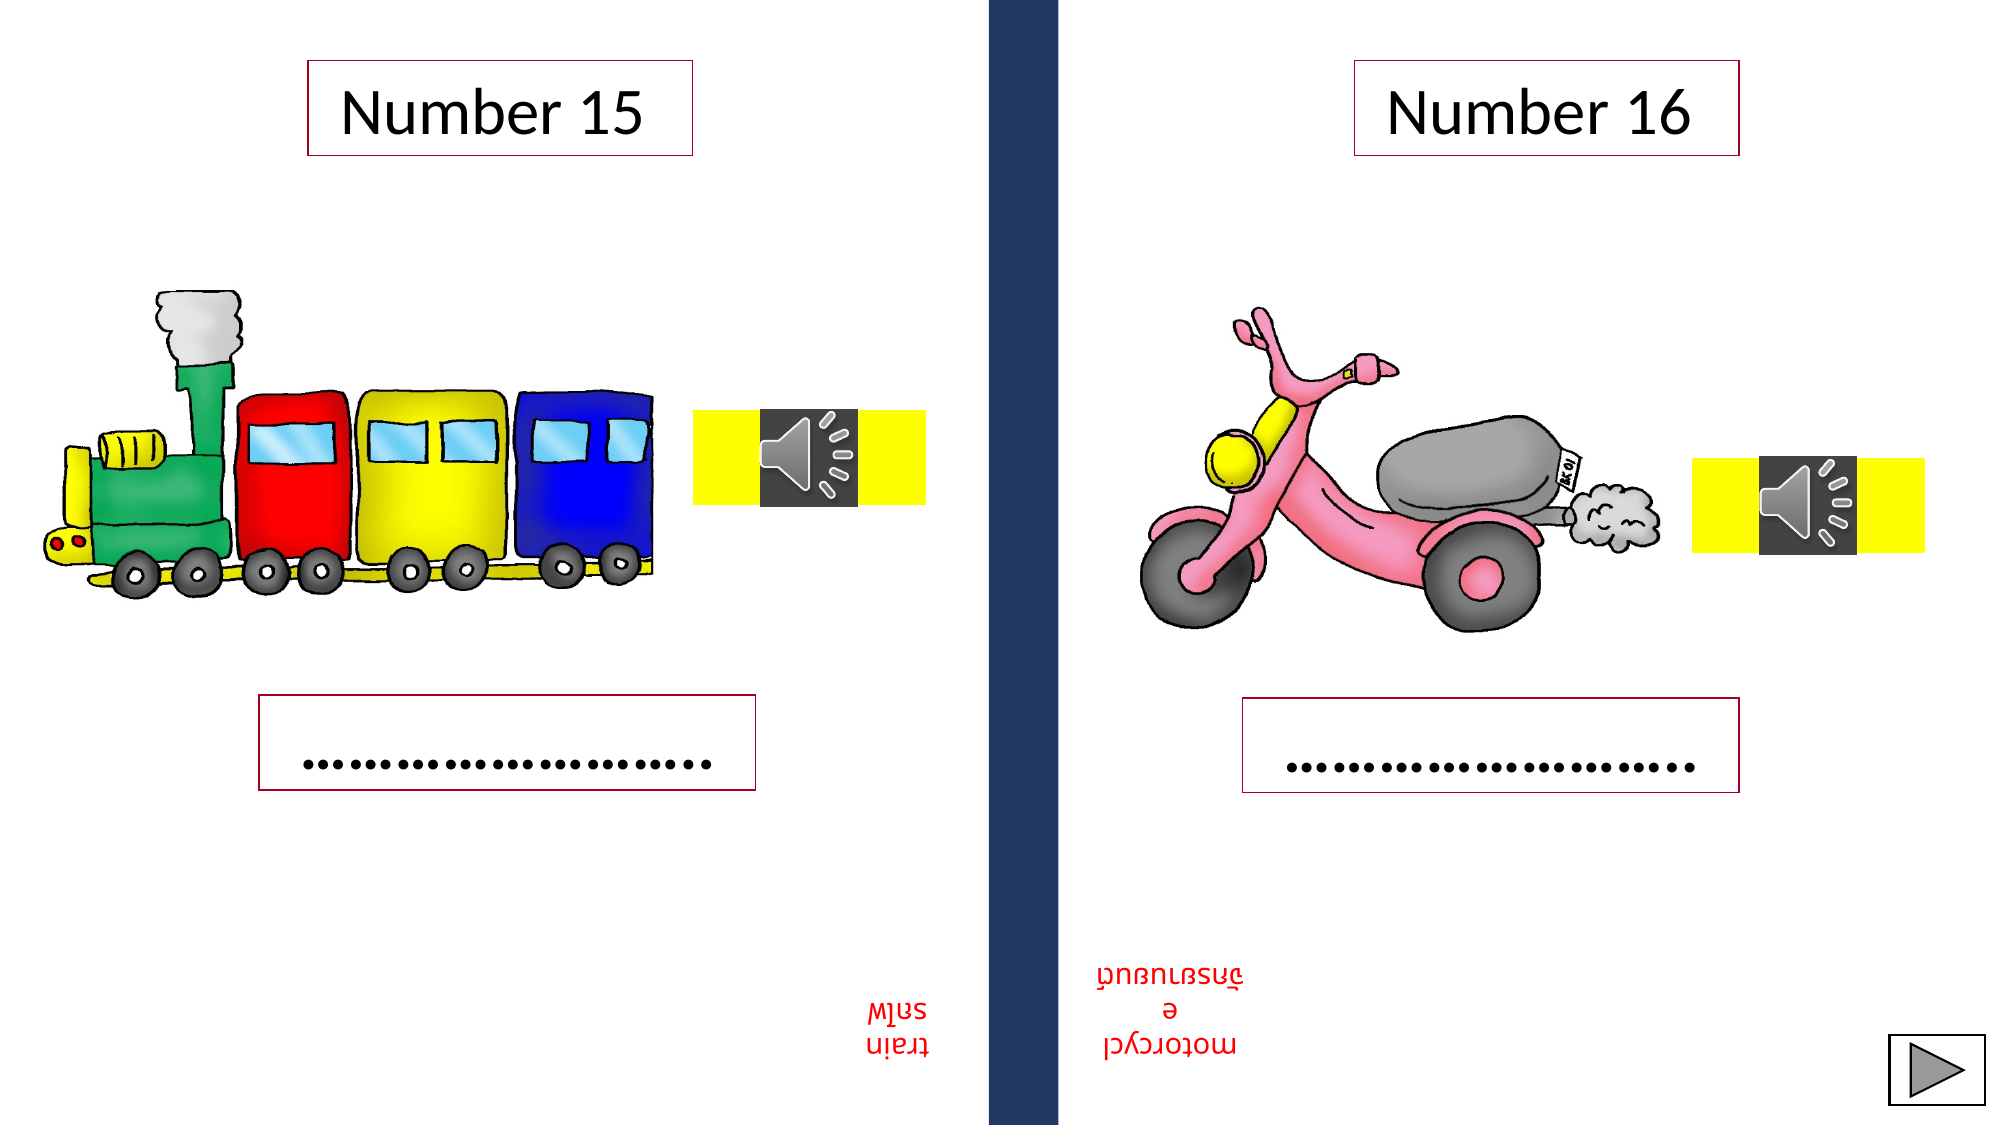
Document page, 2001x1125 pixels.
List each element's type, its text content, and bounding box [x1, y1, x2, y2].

text_box motorcycle จักรยานยนต์ [1080, 955, 1260, 1075]
picture [759, 407, 860, 508]
picture [39, 285, 655, 621]
text_box Number 16 [1354, 60, 1739, 156]
table_header [1692, 458, 1758, 553]
table_header [693, 410, 759, 505]
text_box …………………….. [1242, 697, 1739, 793]
table_header [860, 410, 926, 505]
table_header [1859, 458, 1925, 553]
text_box Number 15 [308, 60, 693, 156]
picture [1117, 285, 1669, 650]
picture [1758, 455, 1859, 556]
text_box …………………….. [259, 695, 756, 790]
text_box [1888, 1034, 1986, 1106]
text_box train รถไฟ [827, 990, 968, 1075]
text_box [988, 0, 1059, 1125]
